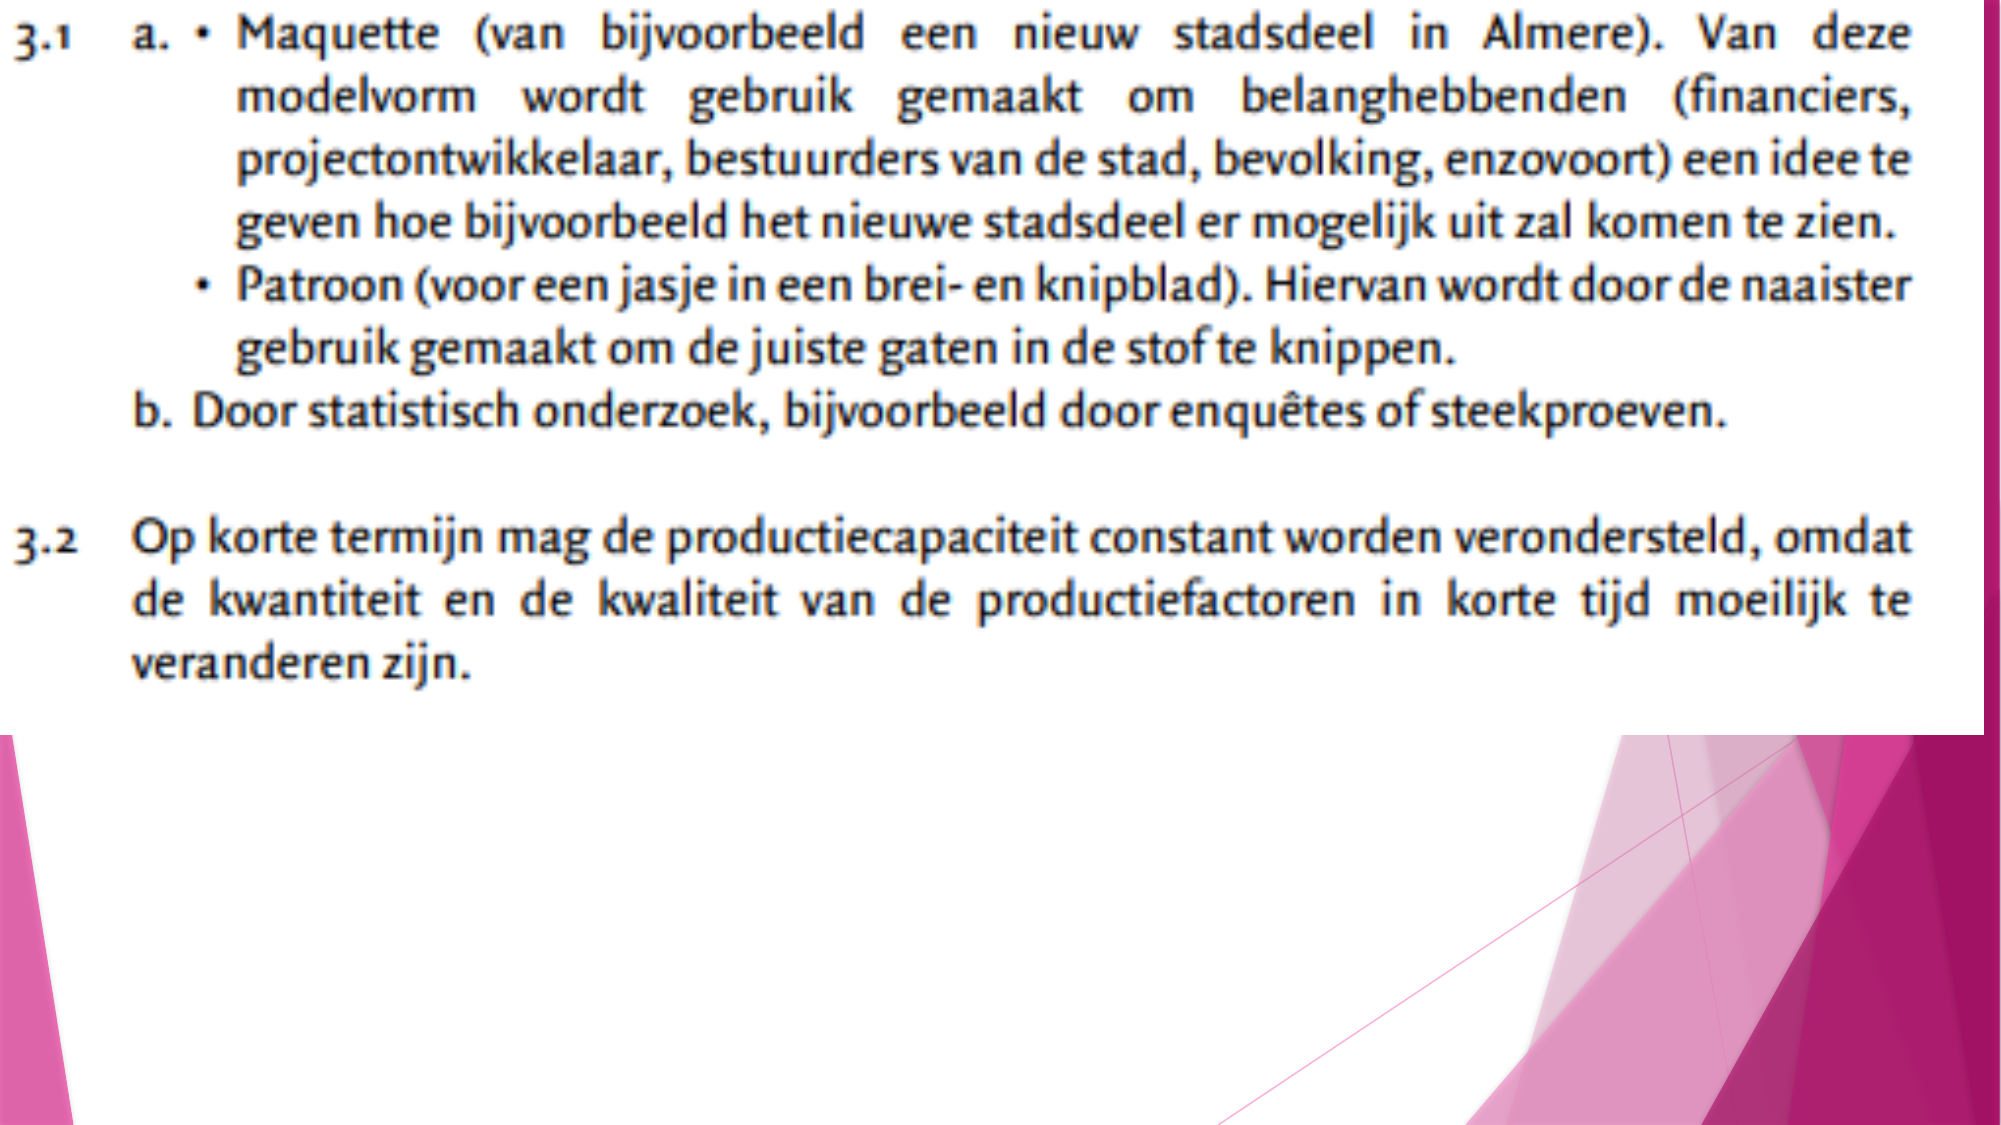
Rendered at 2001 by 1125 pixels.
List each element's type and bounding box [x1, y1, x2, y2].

picture [0, 0, 1984, 735]
